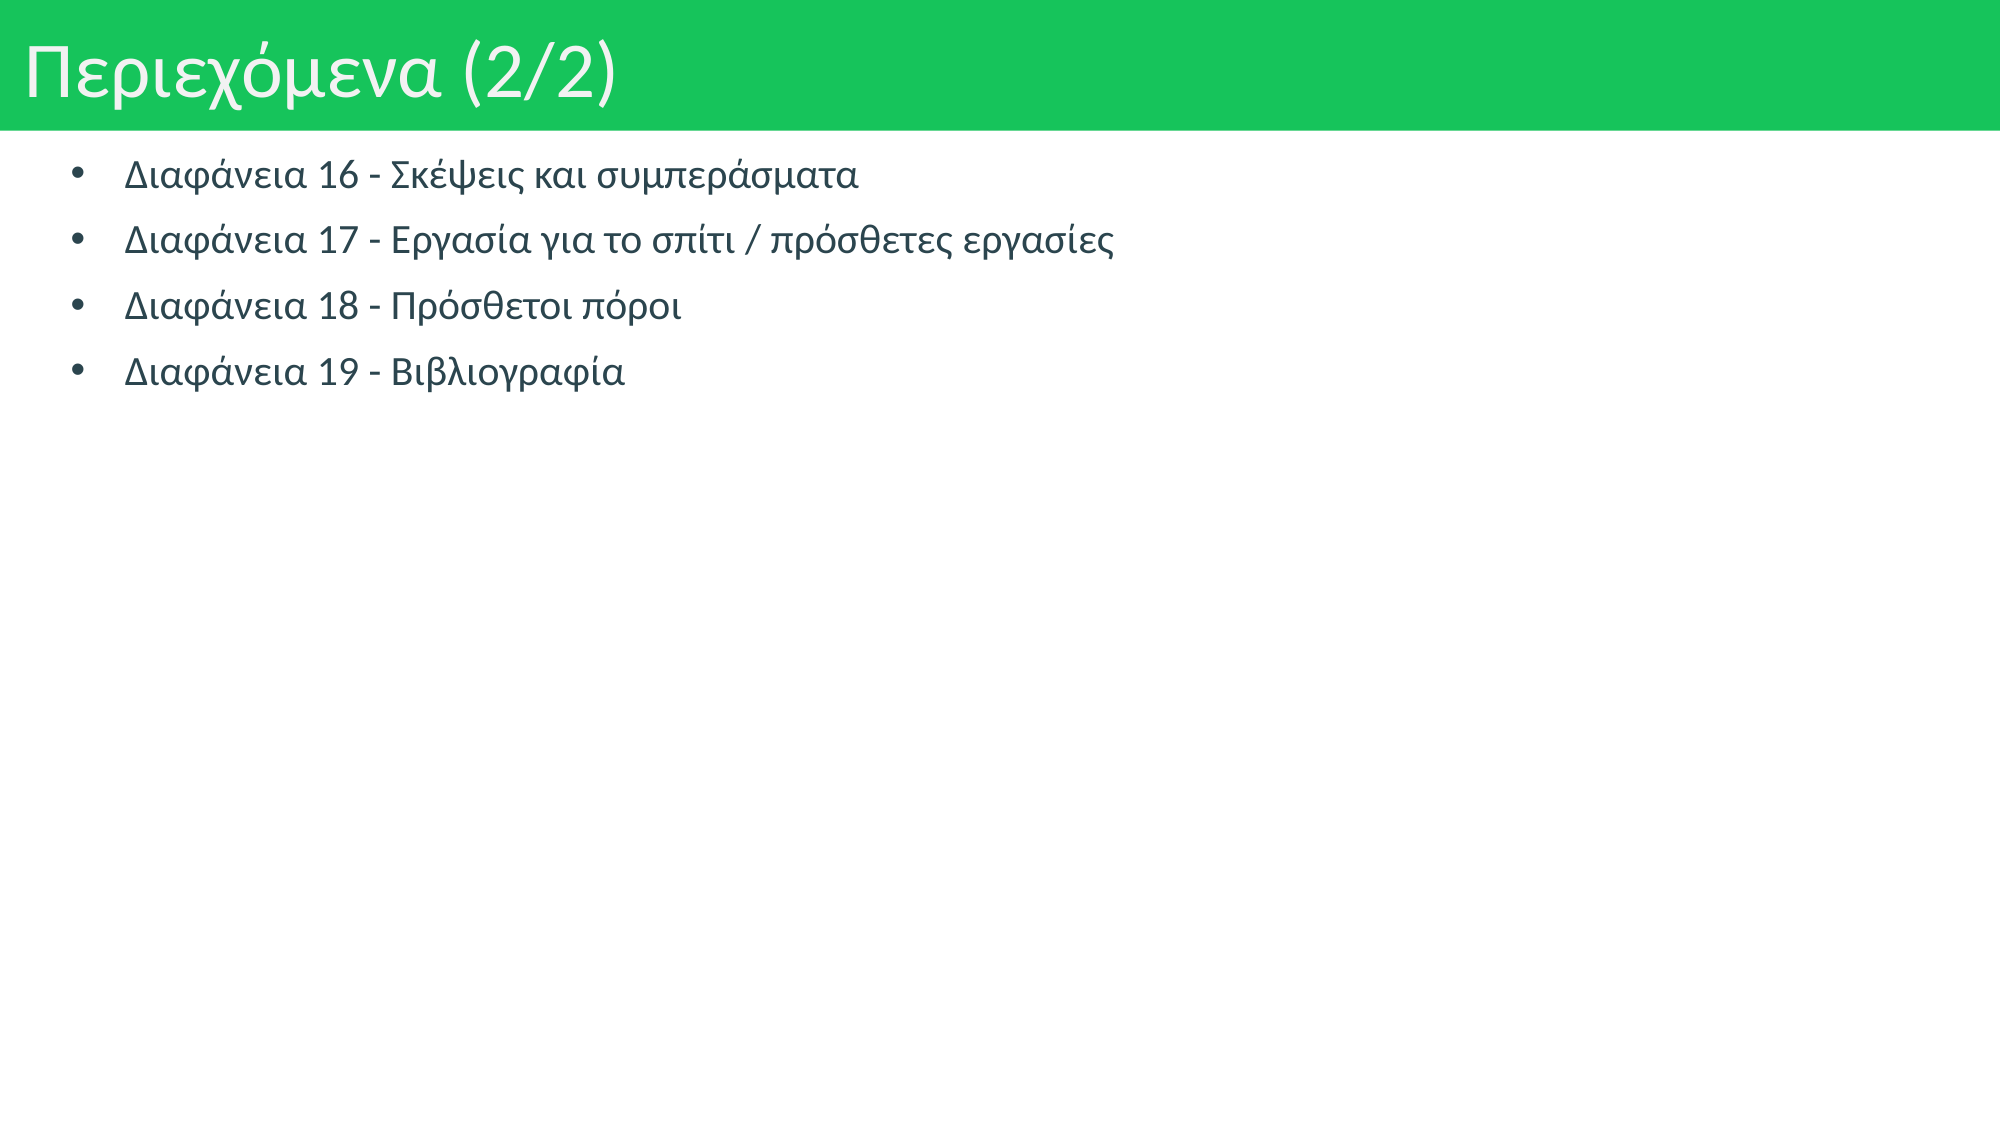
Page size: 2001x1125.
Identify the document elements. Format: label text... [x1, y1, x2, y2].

title Περιεχόμενα (2/2) [16, 13, 1976, 131]
list Διαφάνεια 16 - Σκέψεις και συμπεράσματα Διαφάνεια 17 - Εργασία για το σπίτι / πρόσθετες εργασίες Διαφάνεια 18 - Πρόσθετοι πόροι Διαφάνεια 19 - Βιβλιογραφία [16, 144, 1976, 1108]
